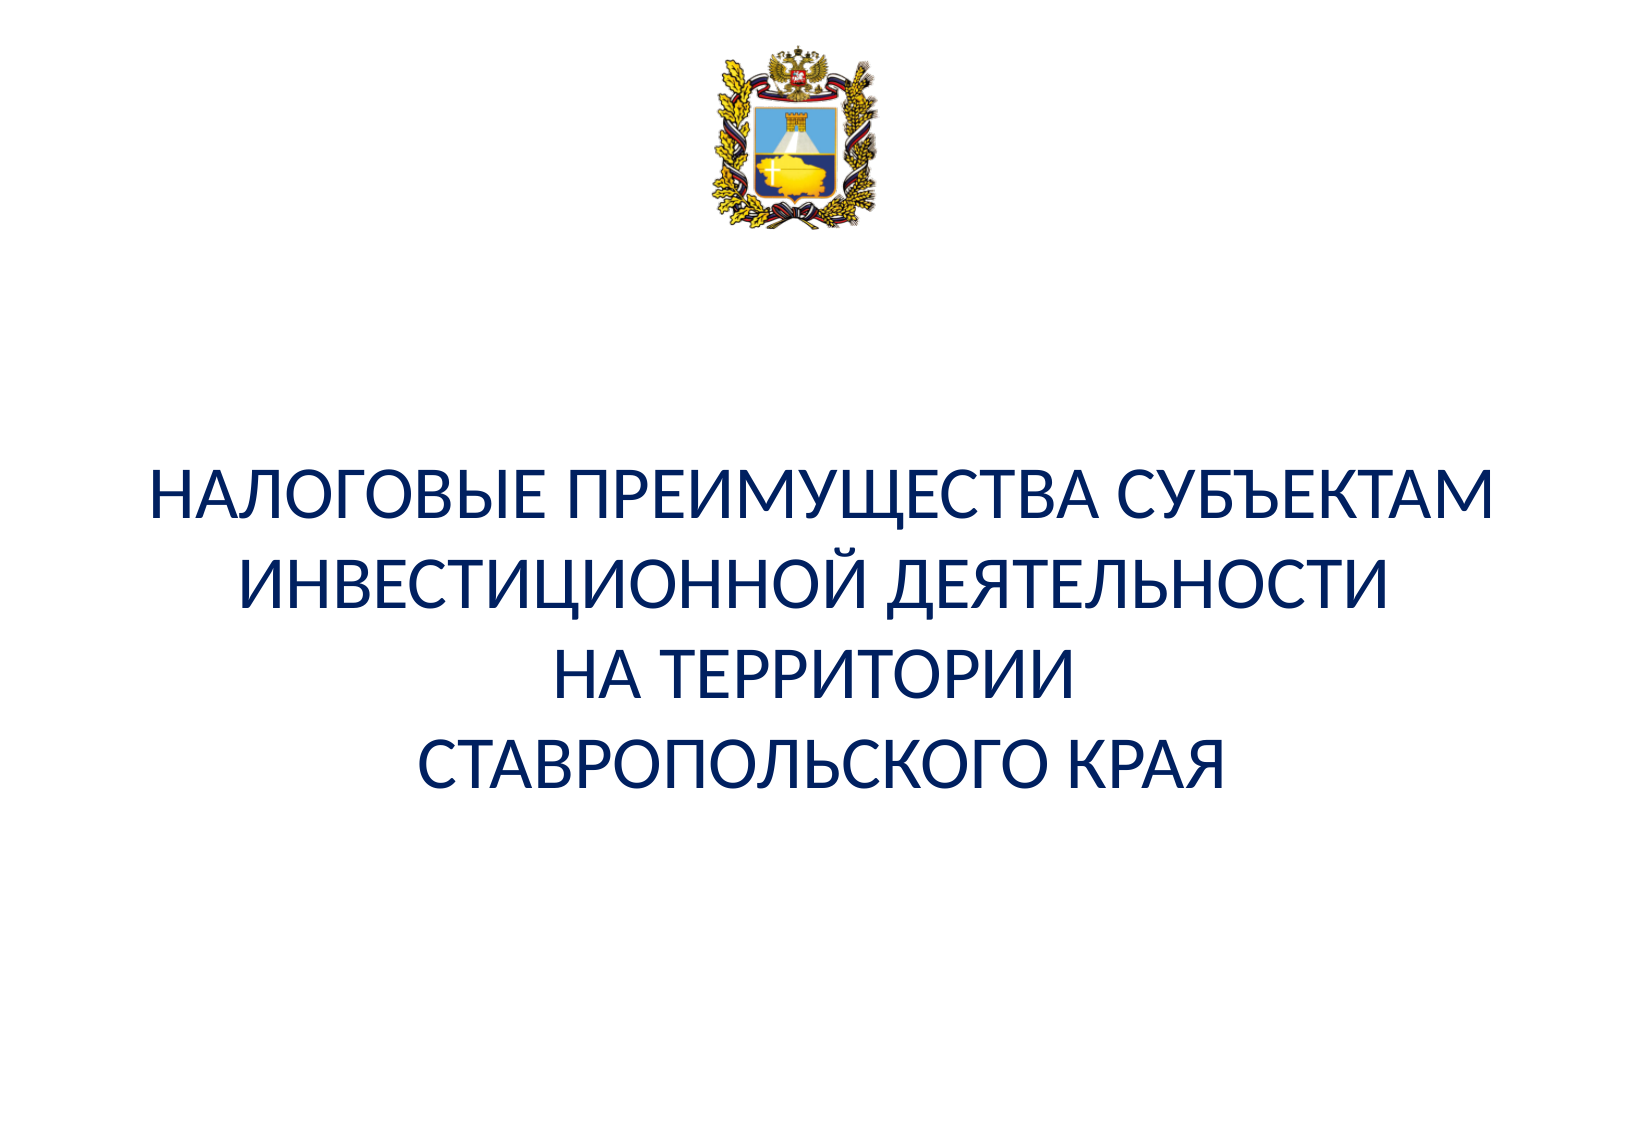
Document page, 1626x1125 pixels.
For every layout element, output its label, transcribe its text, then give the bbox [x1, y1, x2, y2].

picture [709, 42, 880, 232]
text_box НАЛОГОВЫЕ ПРЕИМУЩЕСТВА СУБЪЕКТАМ ИНВЕСТИЦИОННОЙ ДЕЯТЕЛЬНОСТИ НА ТЕРРИТОРИИ СТАВРОПОЛЬСКОГО КРАЯ [106, 443, 1539, 804]
